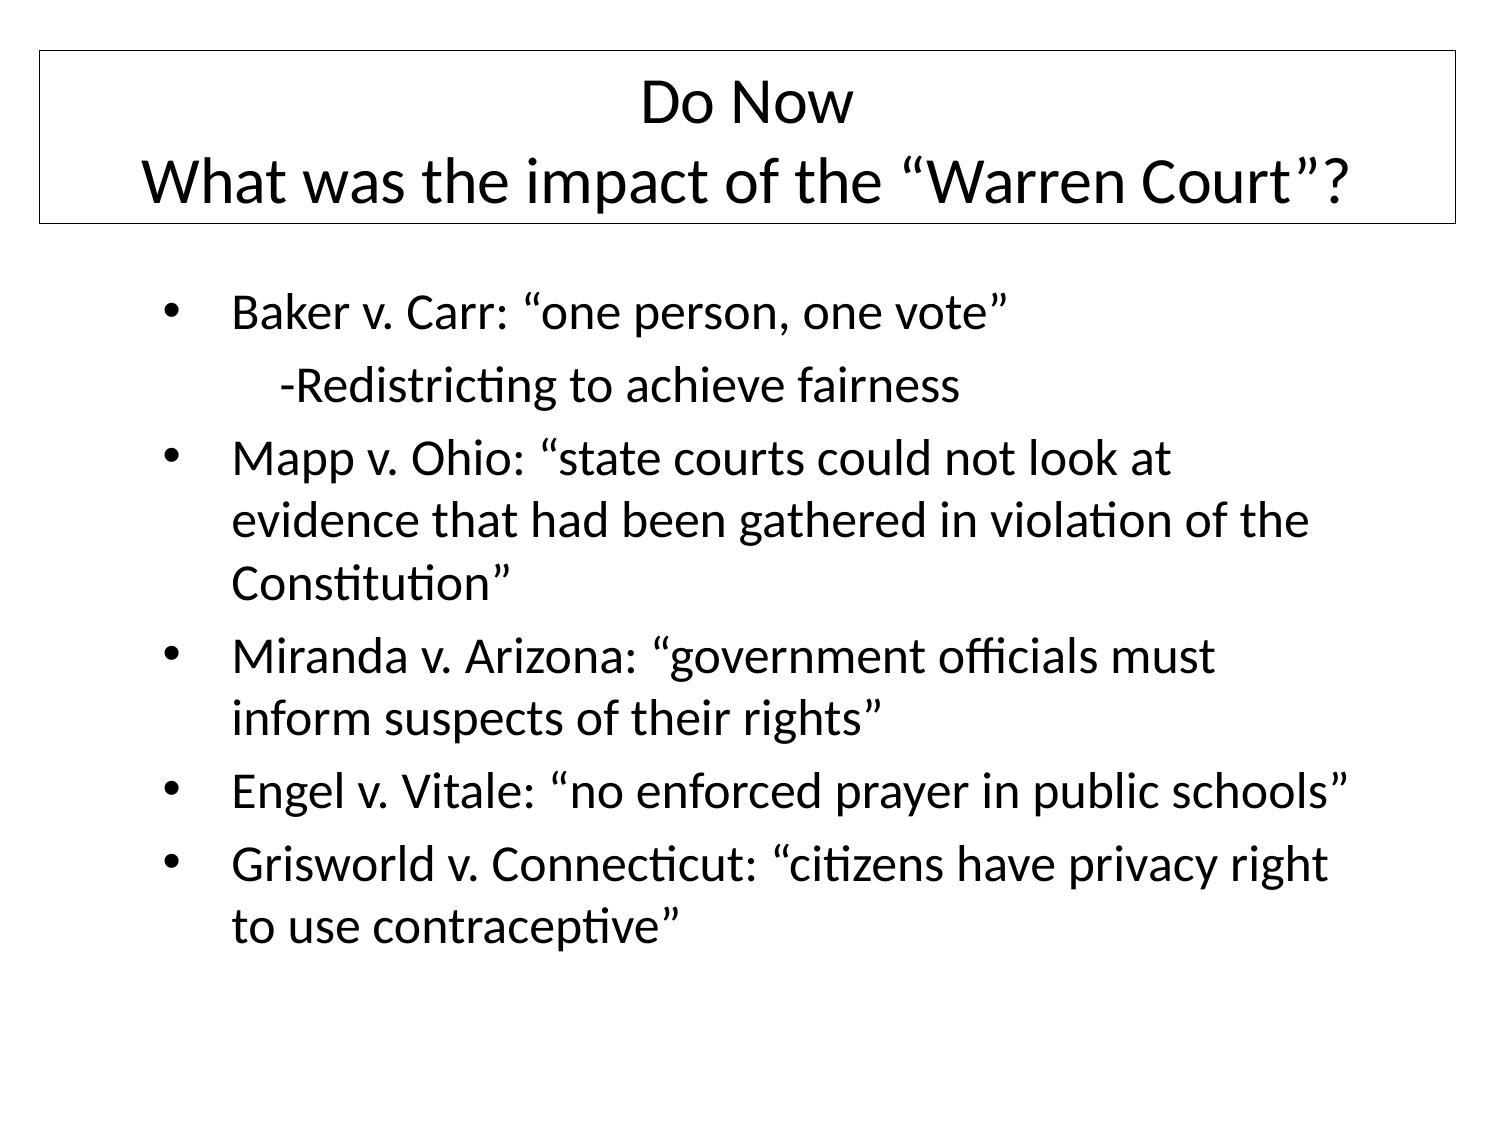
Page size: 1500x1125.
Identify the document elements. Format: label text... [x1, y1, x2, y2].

subtitle Baker v. Carr: “one person, one vote” -Redistricting to achieve fairness Mapp v. Ohio: “state courts could not look at evidence that had been gathered in violation of the Constitution” Miranda v. Arizona: “government officials must inform suspects of their rights” Engel v. Vitale: “no enforced prayer in public schools” Grisworld v. Connecticut: “citizens have privacy right to use contraceptive” [147, 270, 1372, 1021]
title Do Now What was the impact of the “Warren Court”? [39, 50, 1456, 224]
